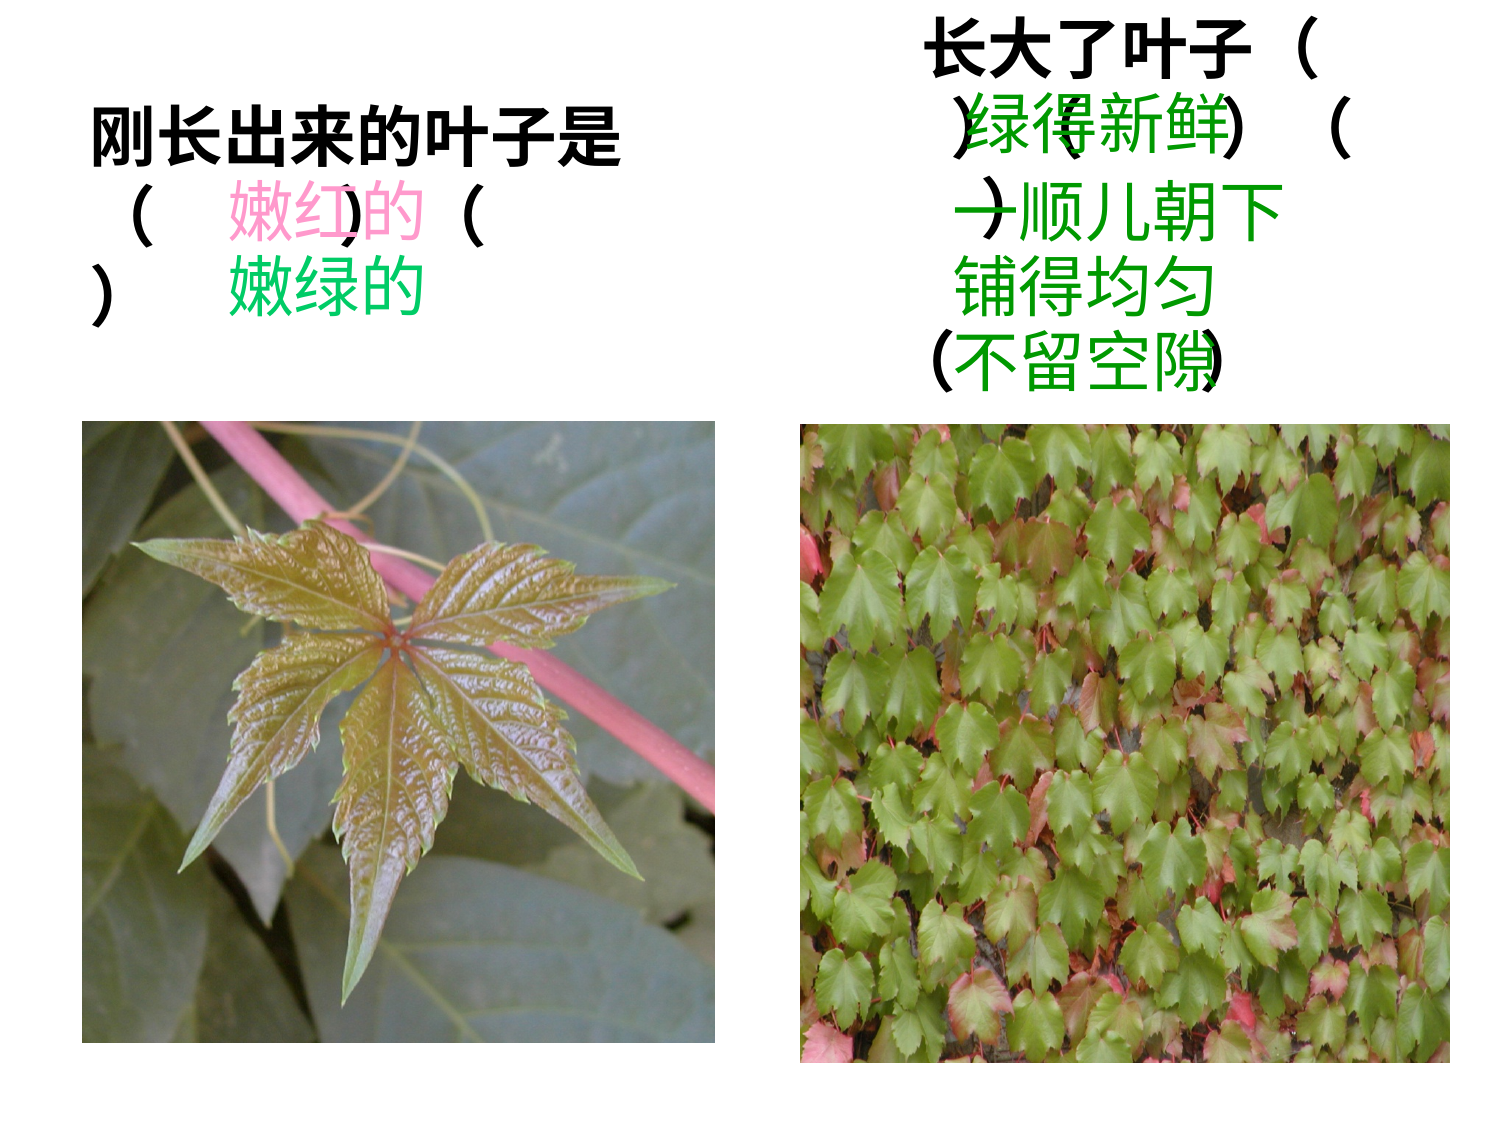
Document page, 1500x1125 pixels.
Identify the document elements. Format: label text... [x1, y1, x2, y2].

text_box 嫩绿的 [212, 237, 663, 333]
text_box 刚长出来的叶子是（ ） （ ） [74, 87, 675, 343]
picture [799, 424, 1451, 1063]
text_box 嫩红的 [212, 162, 663, 237]
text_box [874, 0, 1426, 456]
picture [81, 421, 716, 1044]
